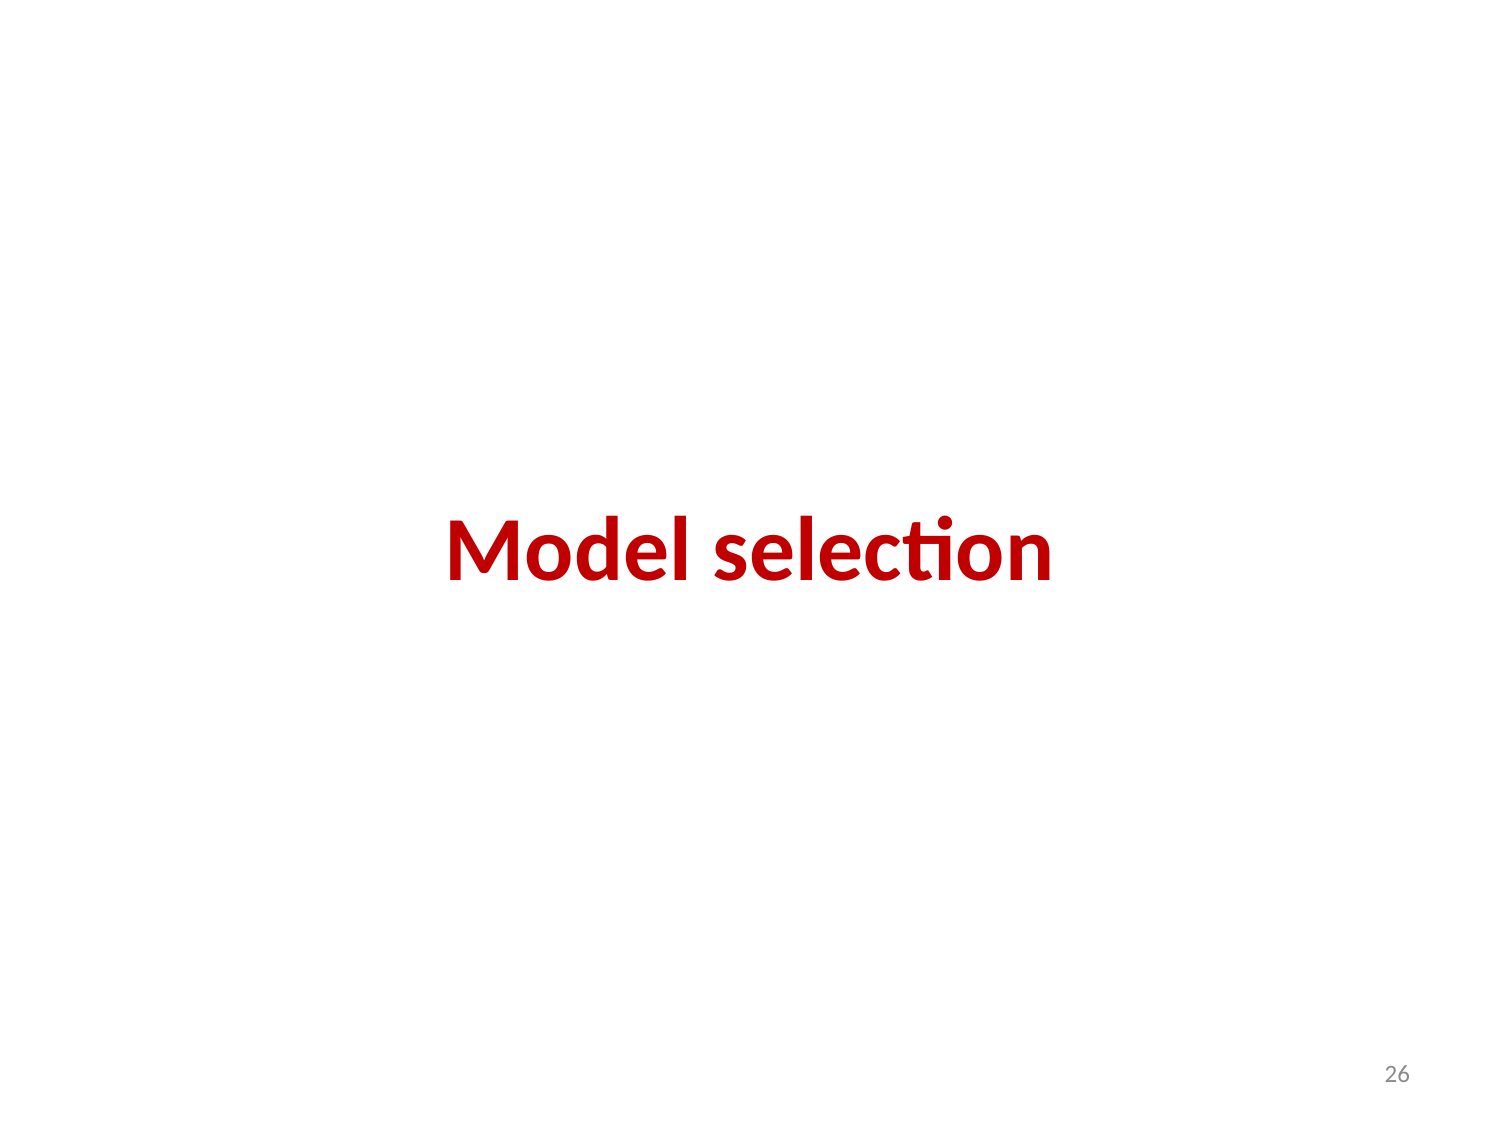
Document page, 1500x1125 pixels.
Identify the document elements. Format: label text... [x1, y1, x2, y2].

slide_number 26 [1074, 1042, 1425, 1103]
title Model selection [75, 450, 1425, 638]
